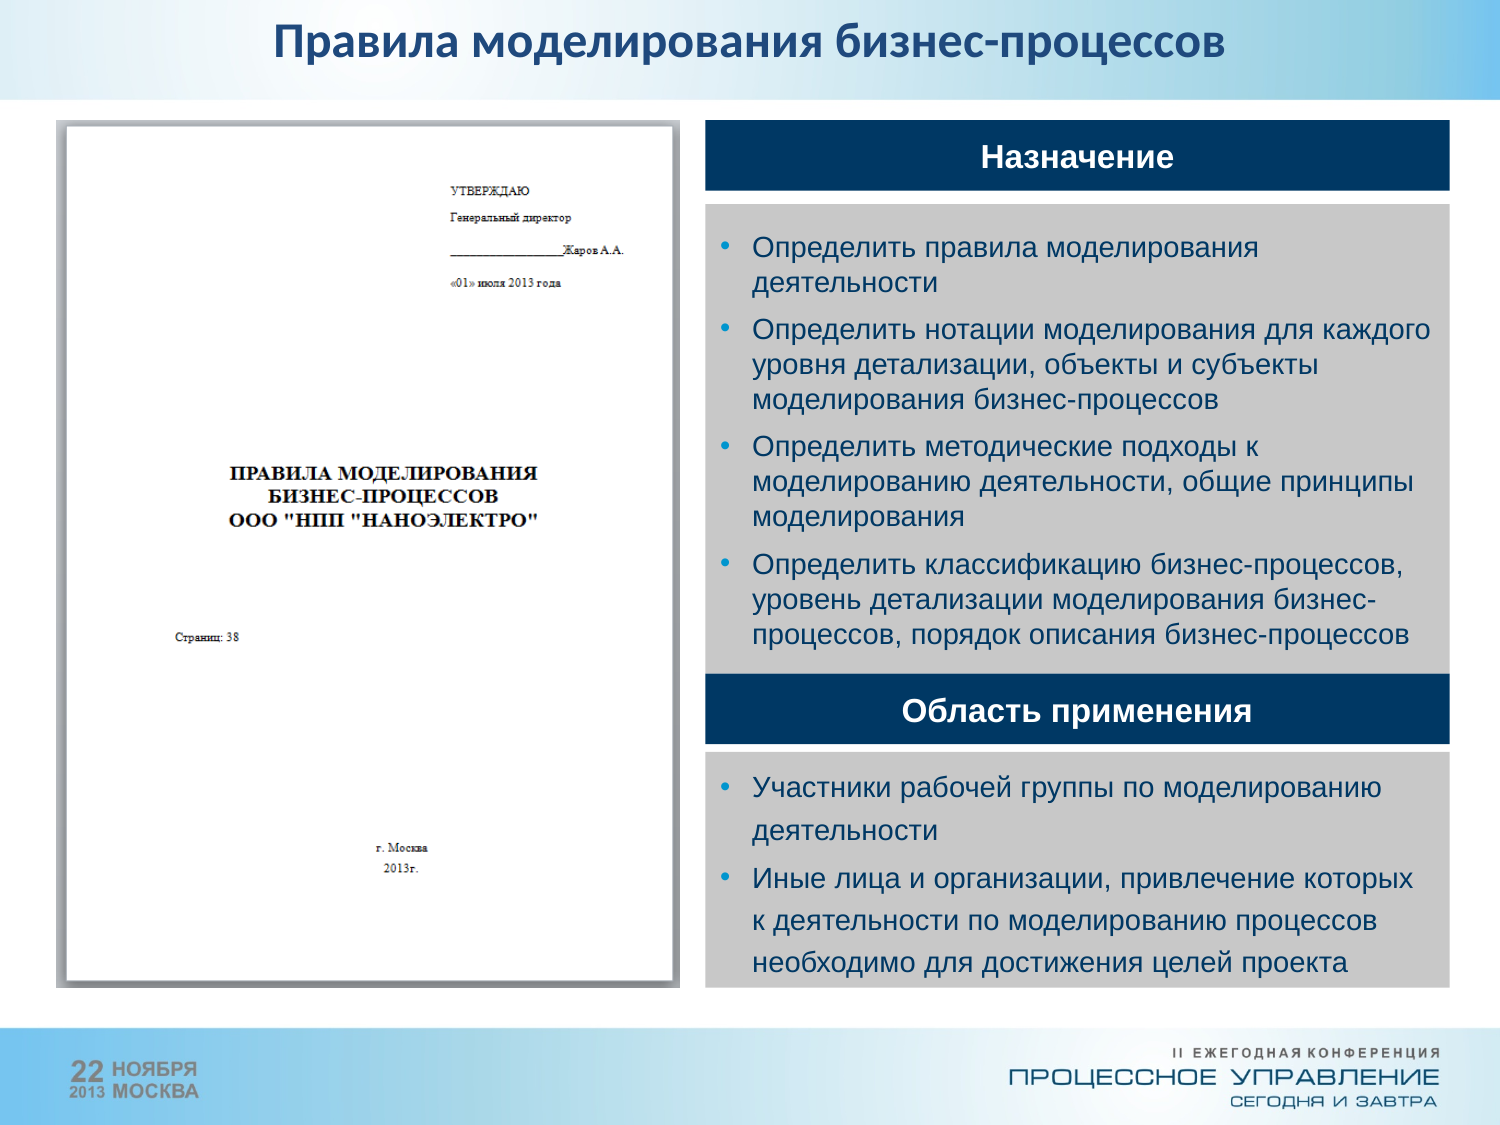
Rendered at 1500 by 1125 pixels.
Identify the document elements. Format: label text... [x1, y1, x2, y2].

text_box Назначение [705, 120, 1450, 191]
text_box Область применения [705, 673, 1450, 745]
list Правила моделирования бизнес-процессов [29, 0, 1471, 102]
text_box Определить правила моделирования деятельности Определить нотации моделирования для каждого уровня детализации, объекты и субъекты моделирования бизнес-процессов Определить методические подходы к моделированию деятельности, общие принципы моделирования Определить классификацию бизнес-процессов, уровень детализации моделирования бизнес-процессов, порядок описания бизнес-процессов [705, 204, 1450, 673]
text_box Участники рабочей группы по моделированию деятельности Иные лица и организации, привлечение которых к деятельности по моделированию процессов необходимо для достижения целей проекта [705, 751, 1450, 988]
picture [0, 0, 1500, 1125]
